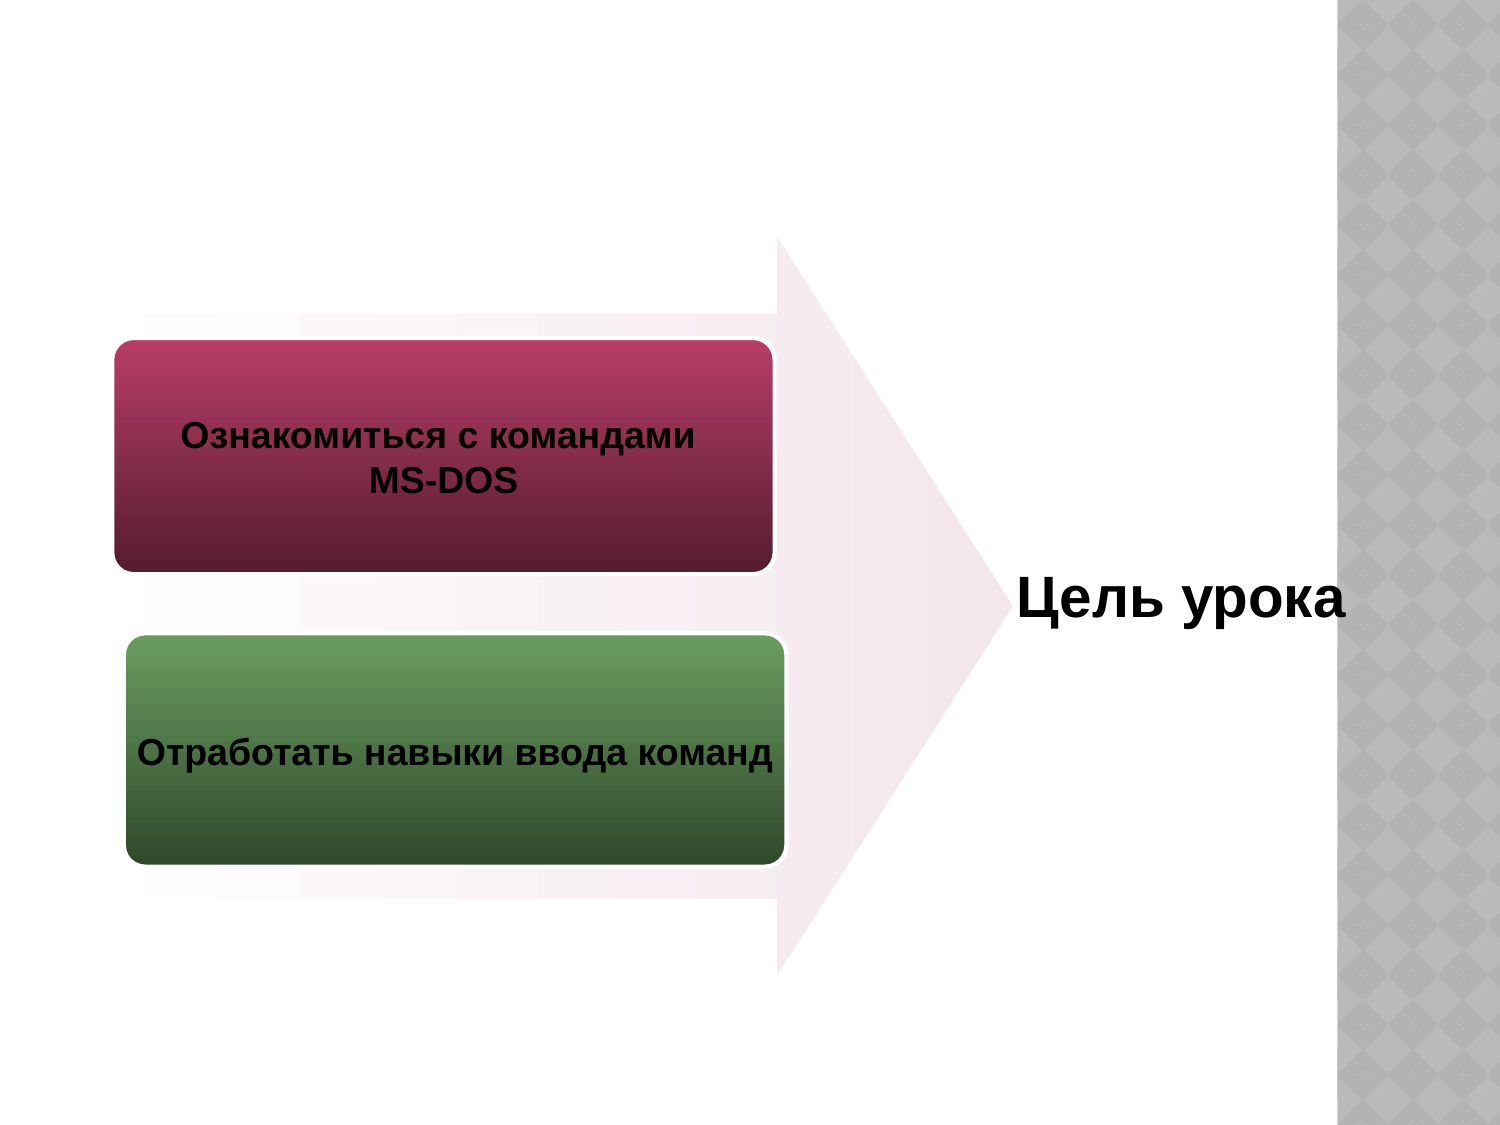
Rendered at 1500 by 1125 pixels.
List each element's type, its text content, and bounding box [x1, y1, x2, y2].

text_box [62, 237, 974, 975]
text_box Ознакомиться с командами MS-DOS [112, 337, 775, 575]
text_box Цель урока [974, 487, 1388, 700]
text_box Отработать навыки ввода команд [123, 633, 787, 867]
